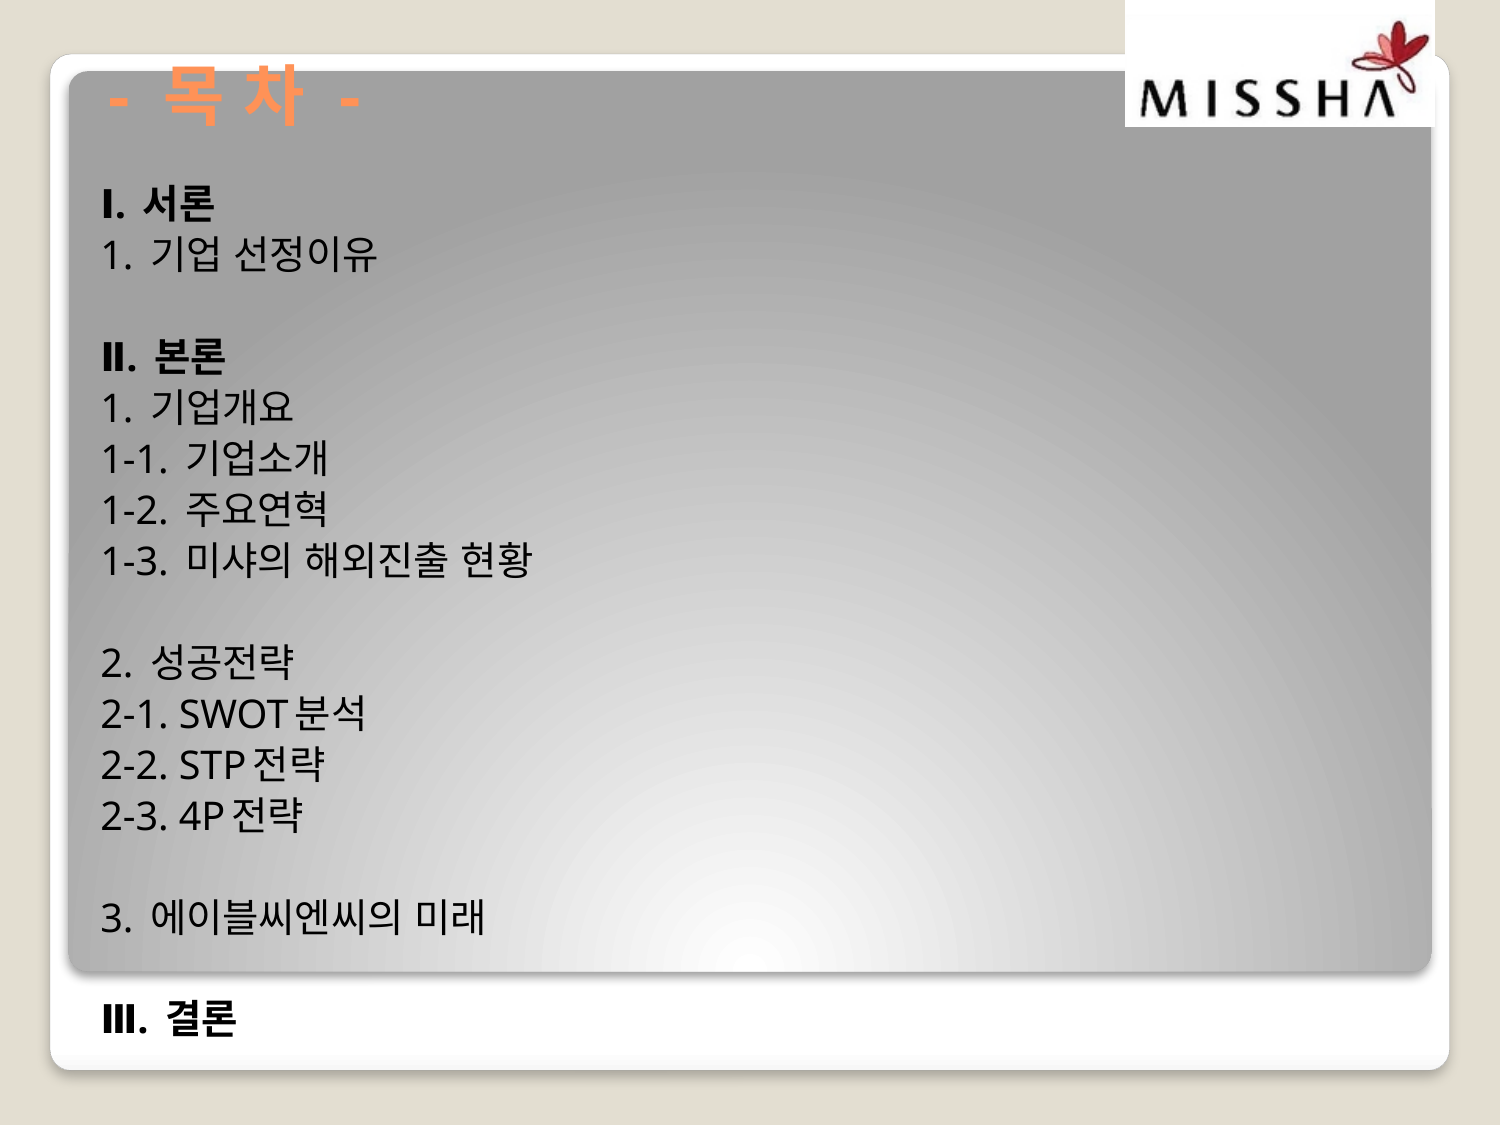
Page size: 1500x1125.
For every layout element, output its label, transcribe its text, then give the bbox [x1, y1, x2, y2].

title - 목 차 - [93, 46, 903, 141]
list Ⅰ. 서론 1. 기업 선정이유 Ⅱ. 본론 1. 기업개요 1-1. 기업소개 1-2. 주요연혁 1-3. 미샤의 해외진출 현황 2. 성공전략 2-1. SWOT분석 2-2. STP전략 2-3. 4P전략 3. 에이블씨엔씨의 미래 Ⅲ. 결론 [70, 164, 1300, 1062]
picture [1124, 0, 1435, 127]
